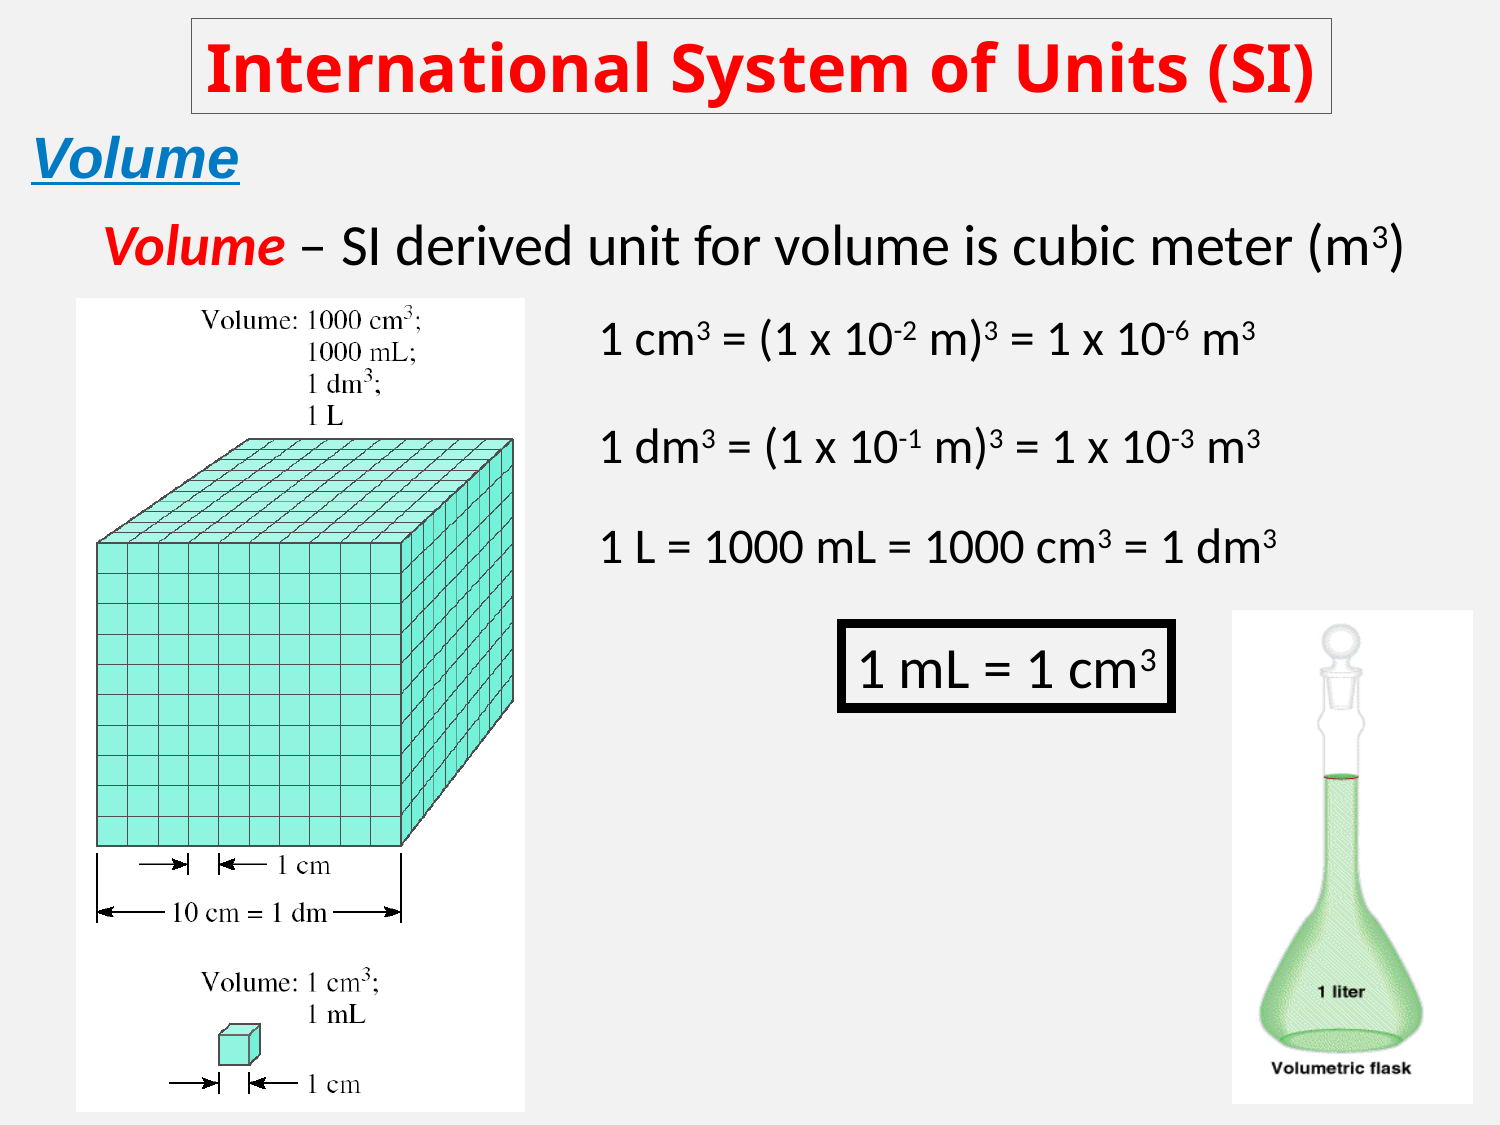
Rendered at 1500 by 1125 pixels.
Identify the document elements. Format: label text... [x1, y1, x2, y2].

text_box 1 mL = 1 cm3 [841, 623, 1172, 708]
picture [1231, 610, 1473, 1104]
text_box 1 dm3 = (1 x 10-1 m)3 = 1 x 10-3 m3 [583, 406, 1301, 482]
text_box Volume – SI derived unit for volume is cubic meter (m3) [88, 200, 1467, 285]
text_box 1 L = 1000 mL = 1000 cm3 = 1 dm3 [583, 506, 1301, 582]
text_box International System of Units (SI) [191, 18, 1332, 114]
text_box 1 cm3 = (1 x 10-2 m)3 = 1 x 10-6 m3 [583, 298, 1301, 373]
picture [76, 298, 525, 1112]
text_box Volume [16, 113, 255, 198]
